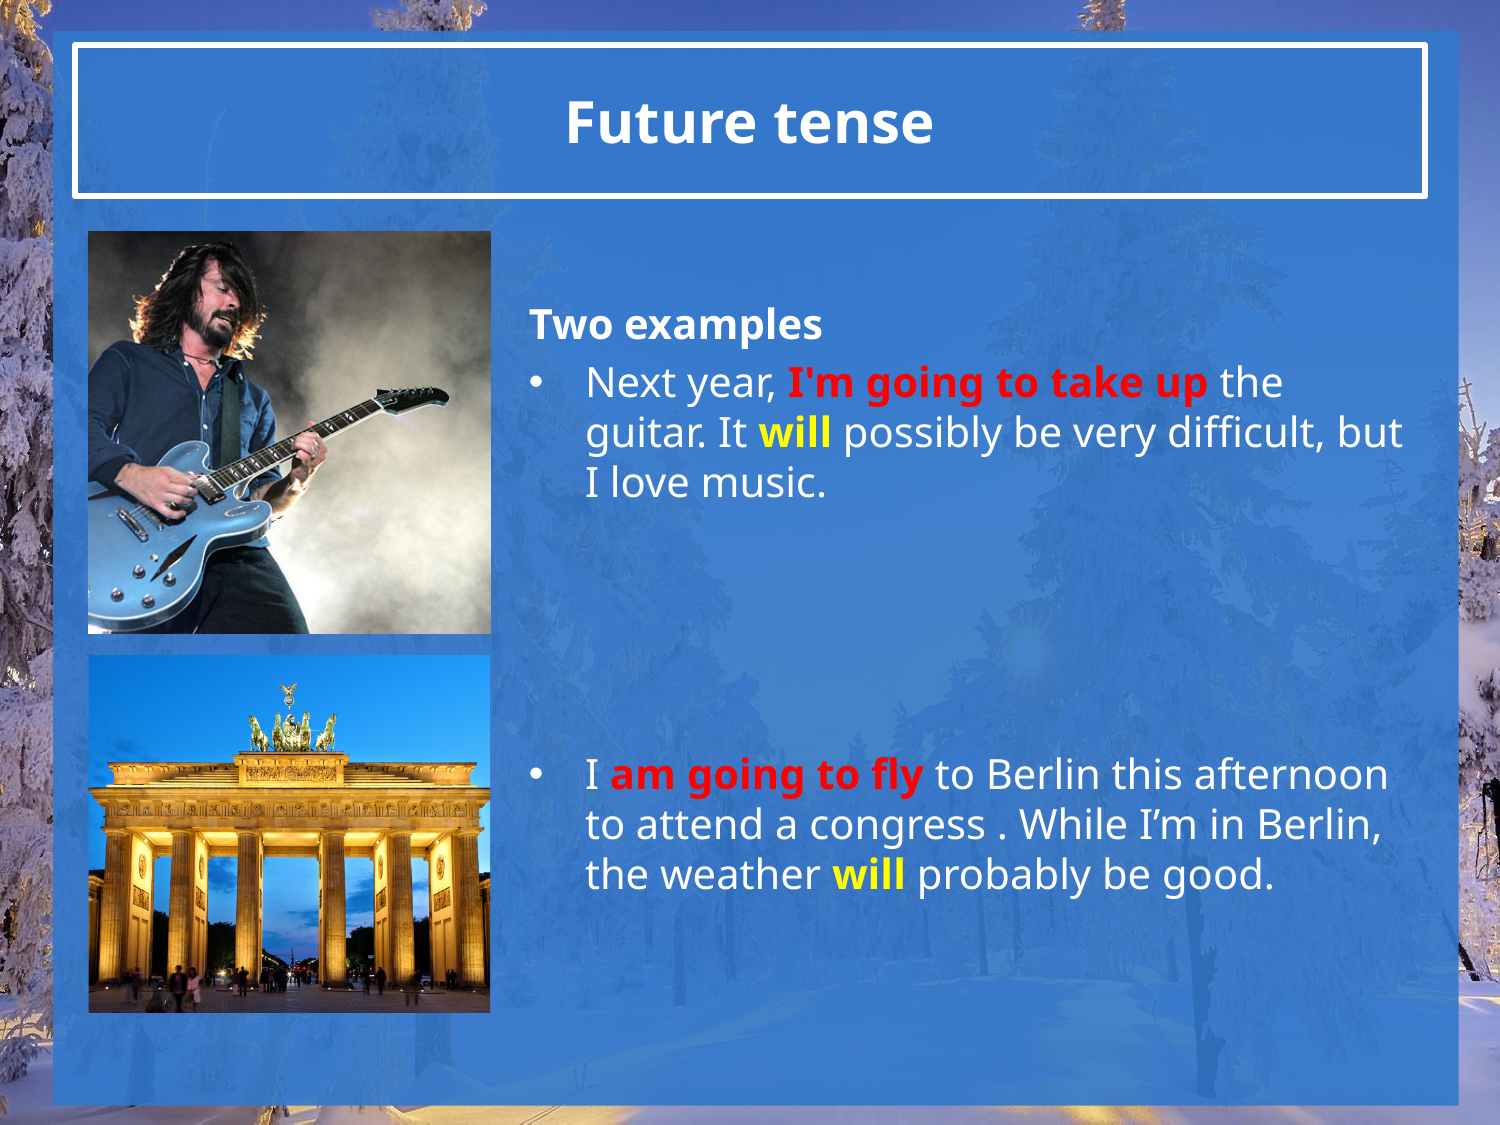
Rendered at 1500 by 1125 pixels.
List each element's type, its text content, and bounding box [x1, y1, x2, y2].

title Future tense [72, 42, 1428, 199]
picture [0, 0, 1500, 1125]
list Two examples Next year, I'm going to take up the guitar. It will possibly be very difficult, but I love music. I am going to fly to Berlin this afternoon to attend a congress . While I’m in Berlin, the weather will probably be good. [513, 231, 1425, 1071]
